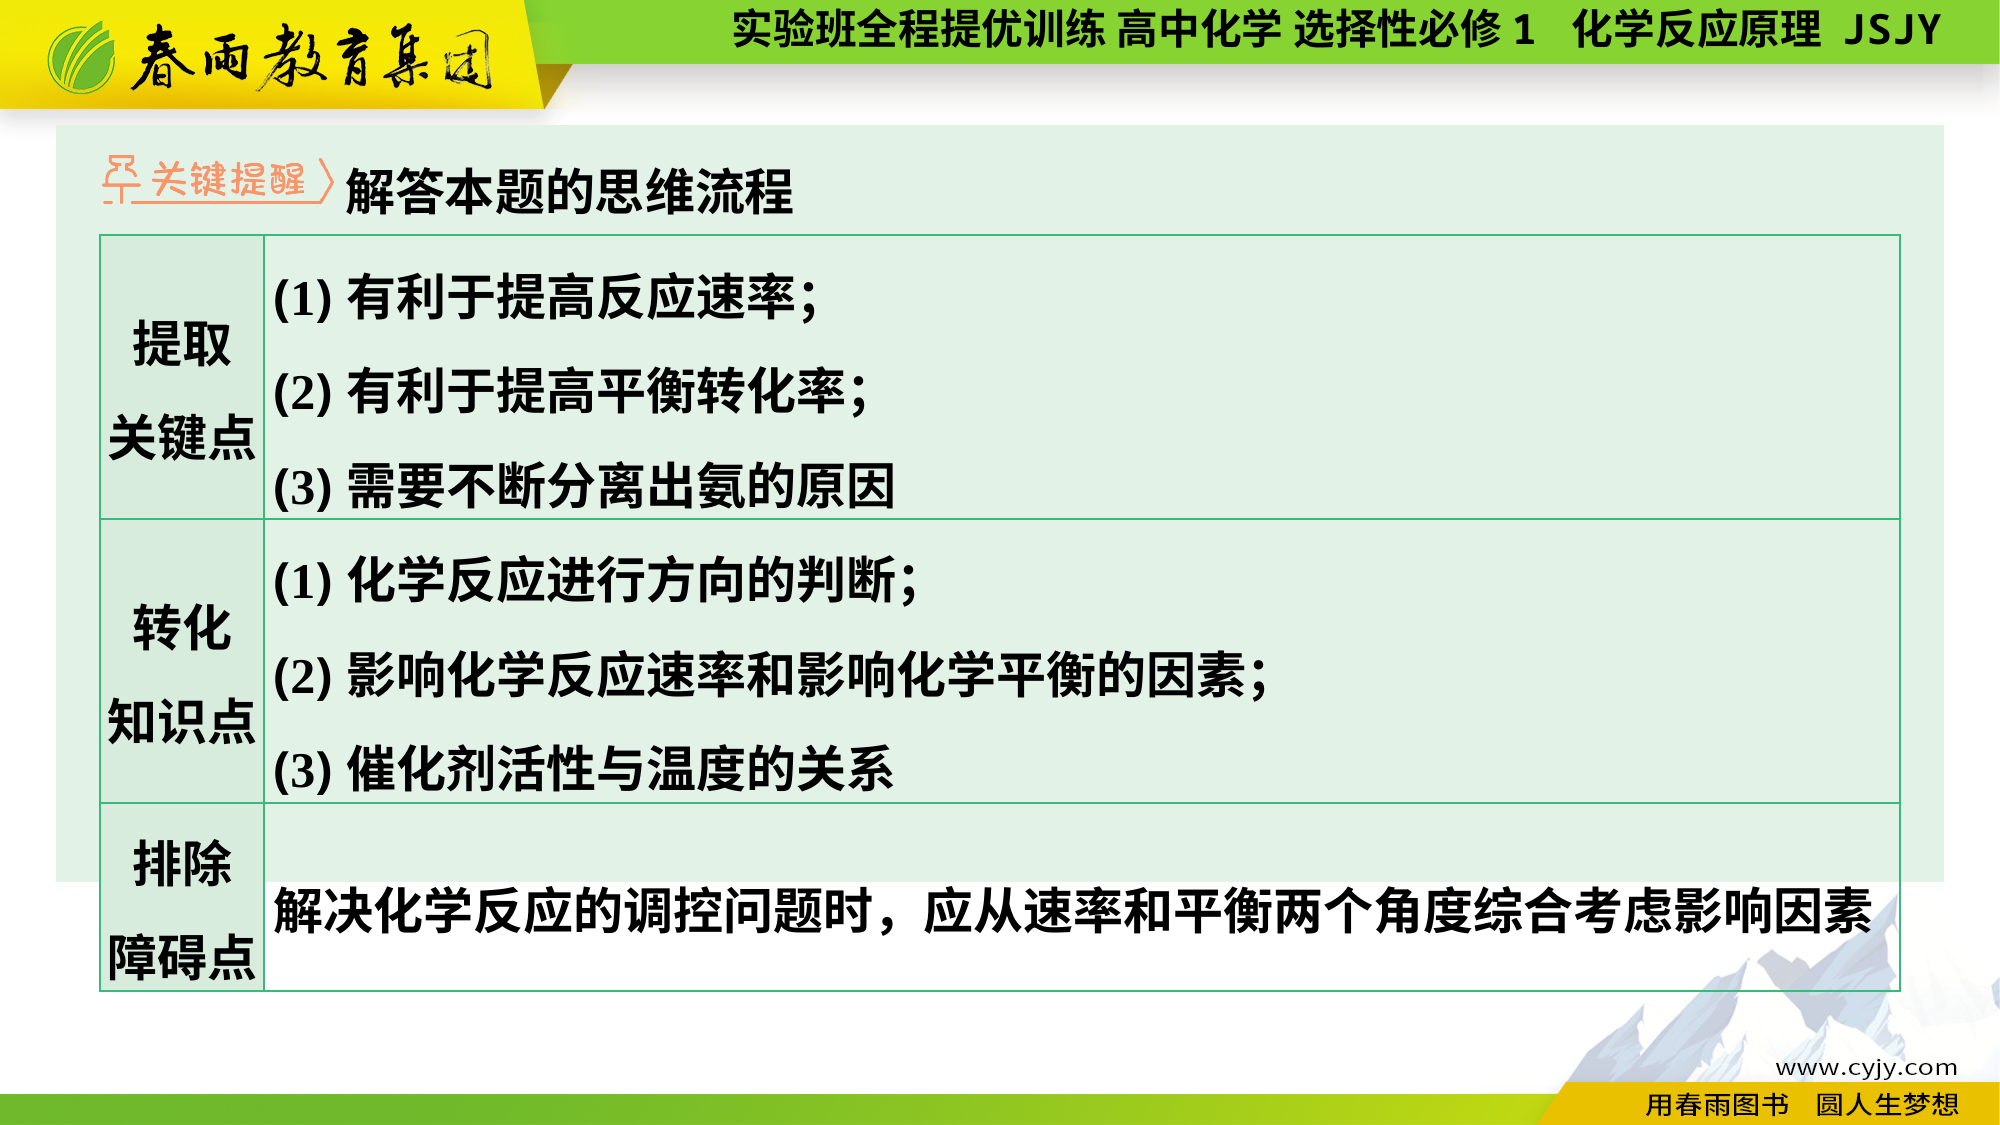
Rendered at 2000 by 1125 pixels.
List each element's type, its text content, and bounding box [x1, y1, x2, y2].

picture [0, 0, 2000, 1125]
table_cell 排除 障碍点 [101, 893, 263, 990]
table_cell 解决化学反应的调控问题时，应从速率和平衡两个角度综合考虑影响因素 [265, 893, 1899, 990]
